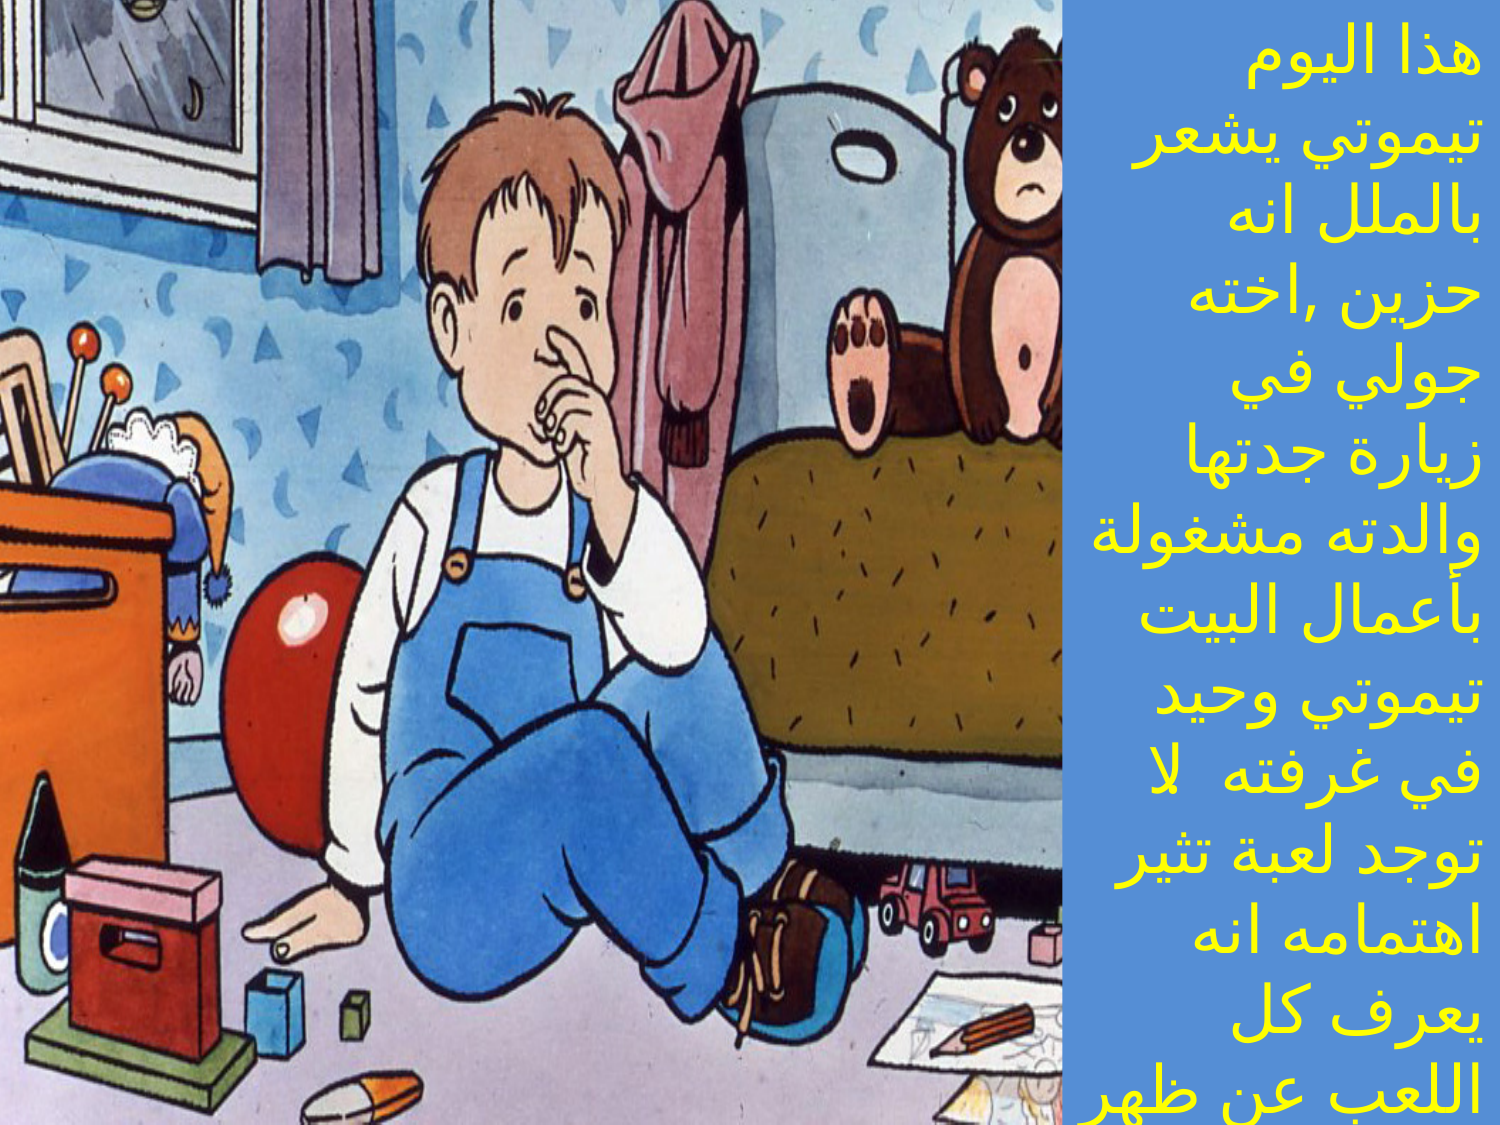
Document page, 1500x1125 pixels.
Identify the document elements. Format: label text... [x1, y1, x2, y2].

picture [0, 0, 1101, 1125]
text_box هذا اليوم تيموتي يشعر بالملل انه حزين ,اخته جولي في زيارة جدتها والدته مشغولة بأعمال البيت تيموتي وحيد في غرفته. لا توجد لعبة تثير اهتمامه انه يعرف كل اللعب عن ظهر قلب, حتى دبه المحبوب مهمل في زاوية غرفته [1101, 0, 1500, 1125]
